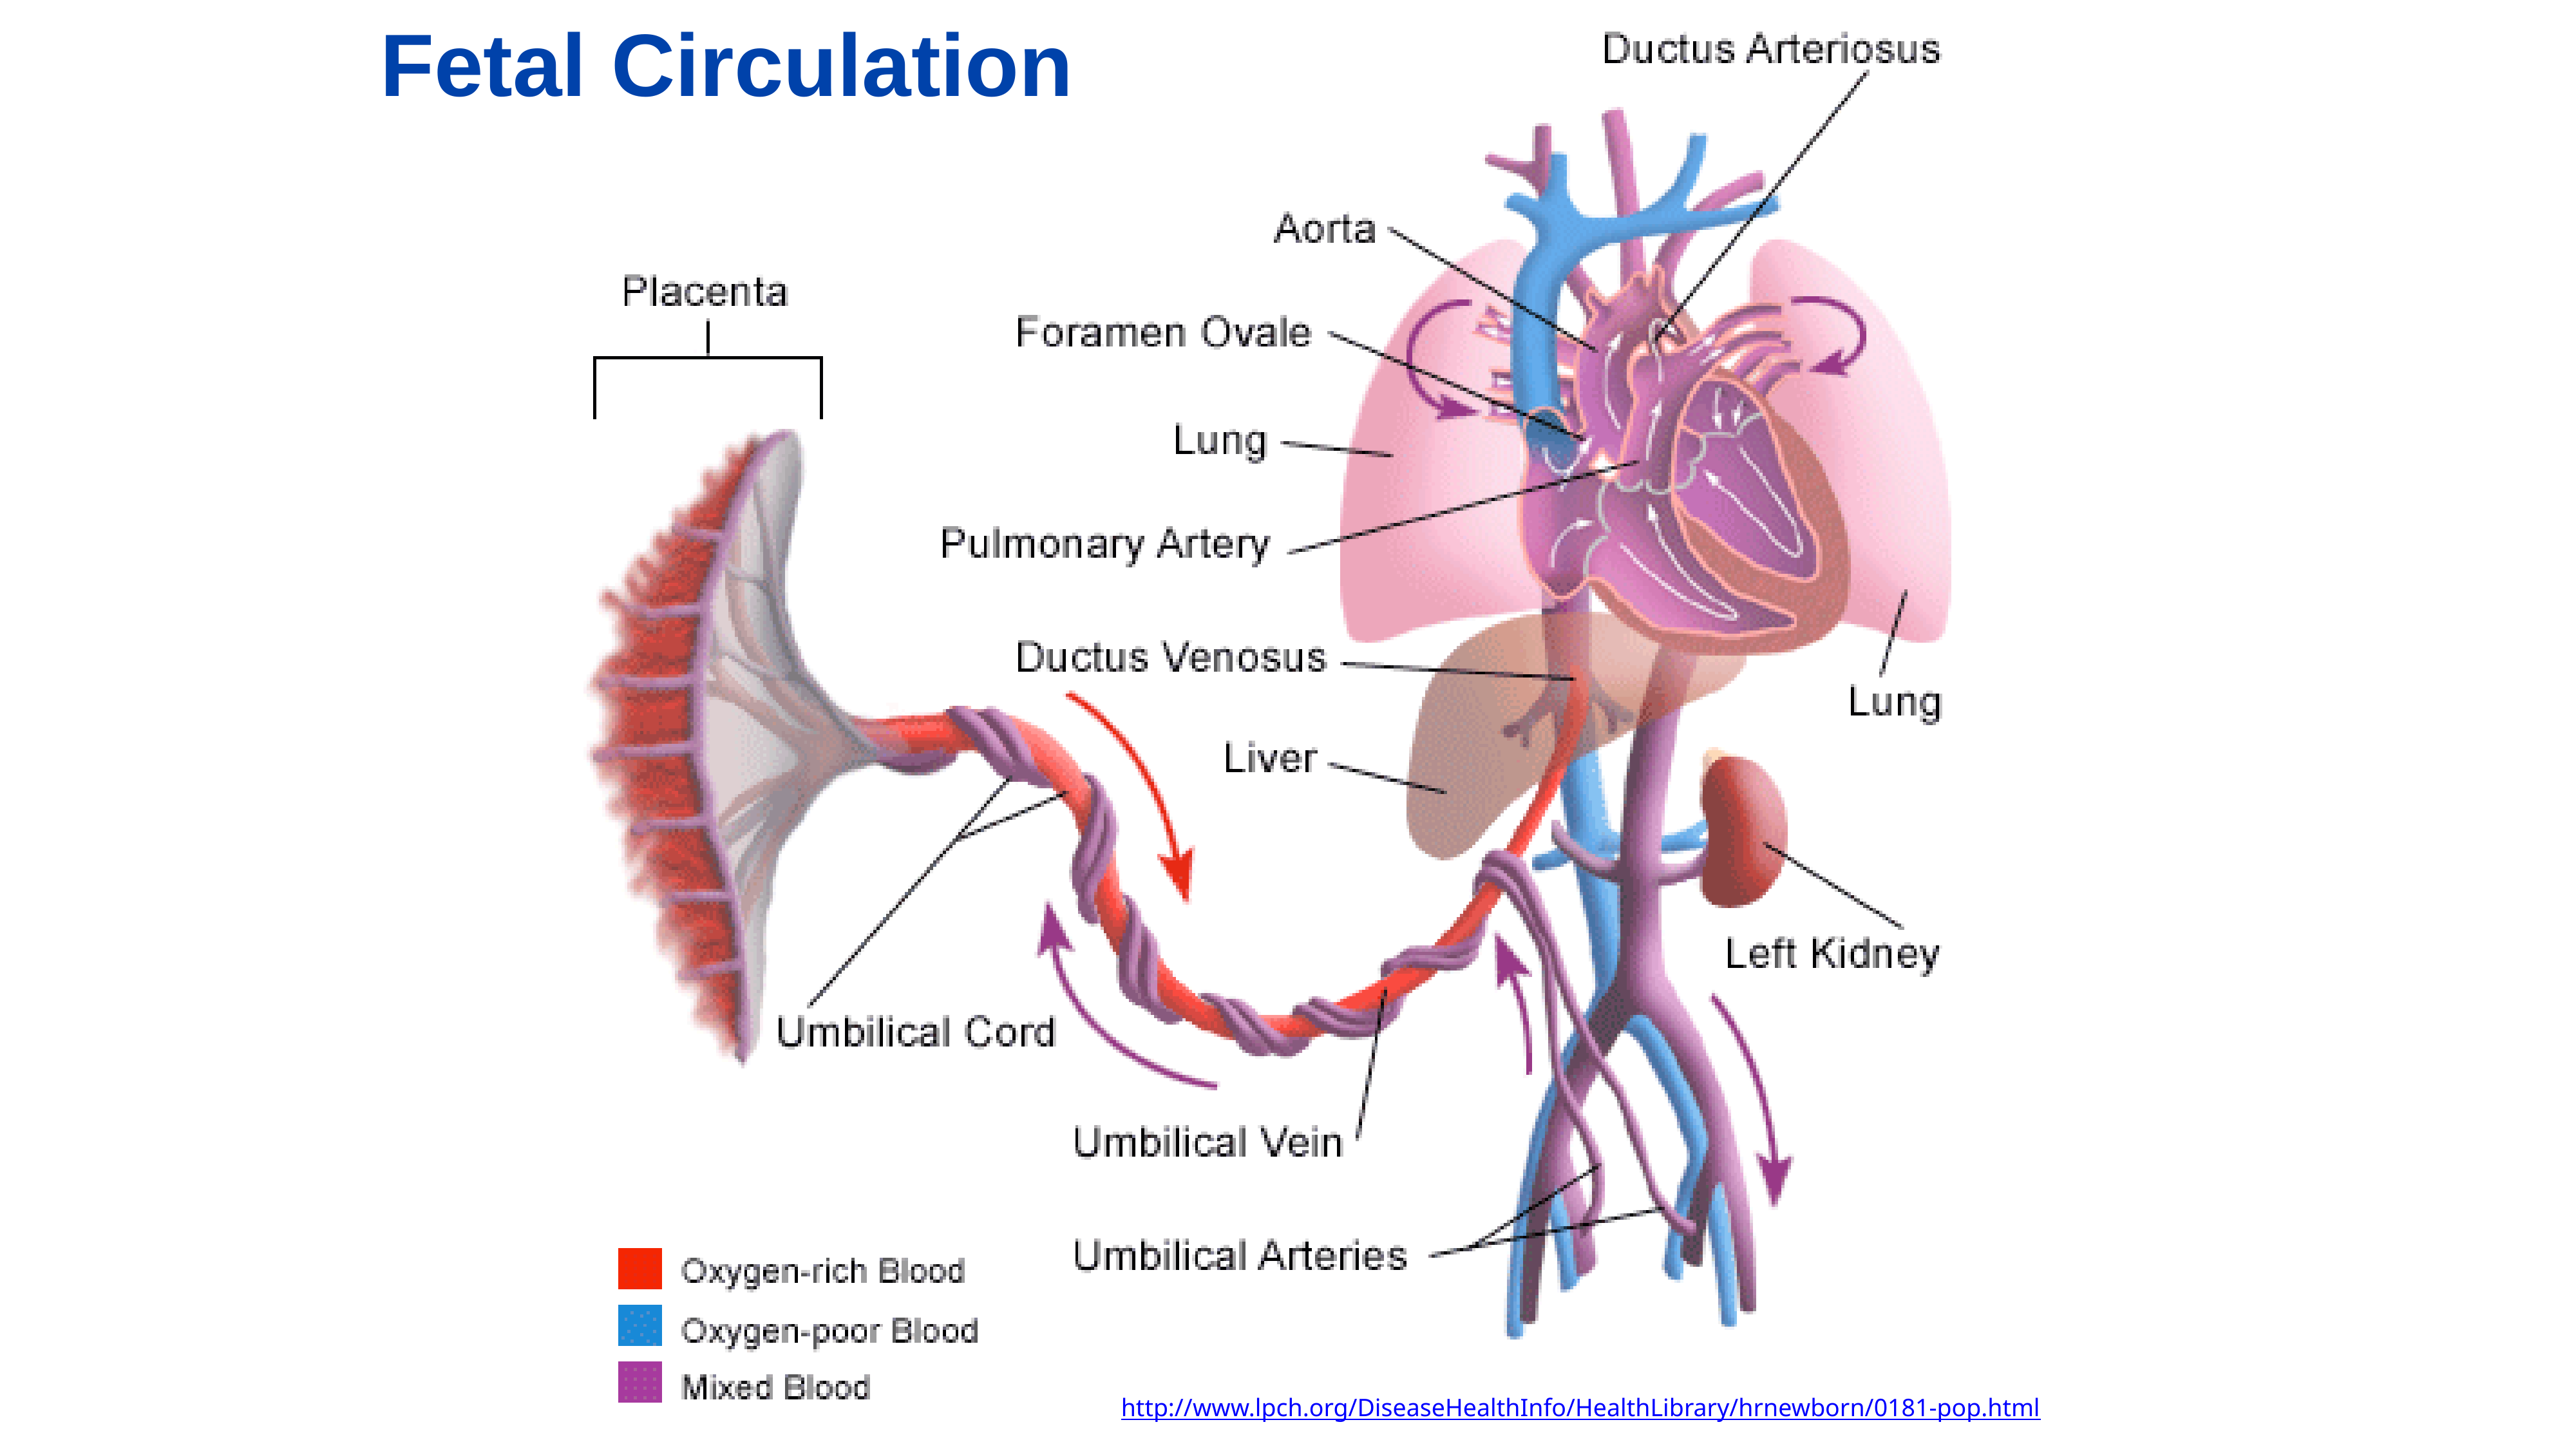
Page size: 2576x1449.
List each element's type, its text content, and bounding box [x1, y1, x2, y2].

text_box http://www.lpch.org/DiseaseHealthInfo/HealthLibrary/hrnewborn/0181-pop.html [1984, 1385, 2199, 1433]
picture [536, 0, 1977, 1444]
text_box Fetal Circulation [364, 0, 531, 122]
